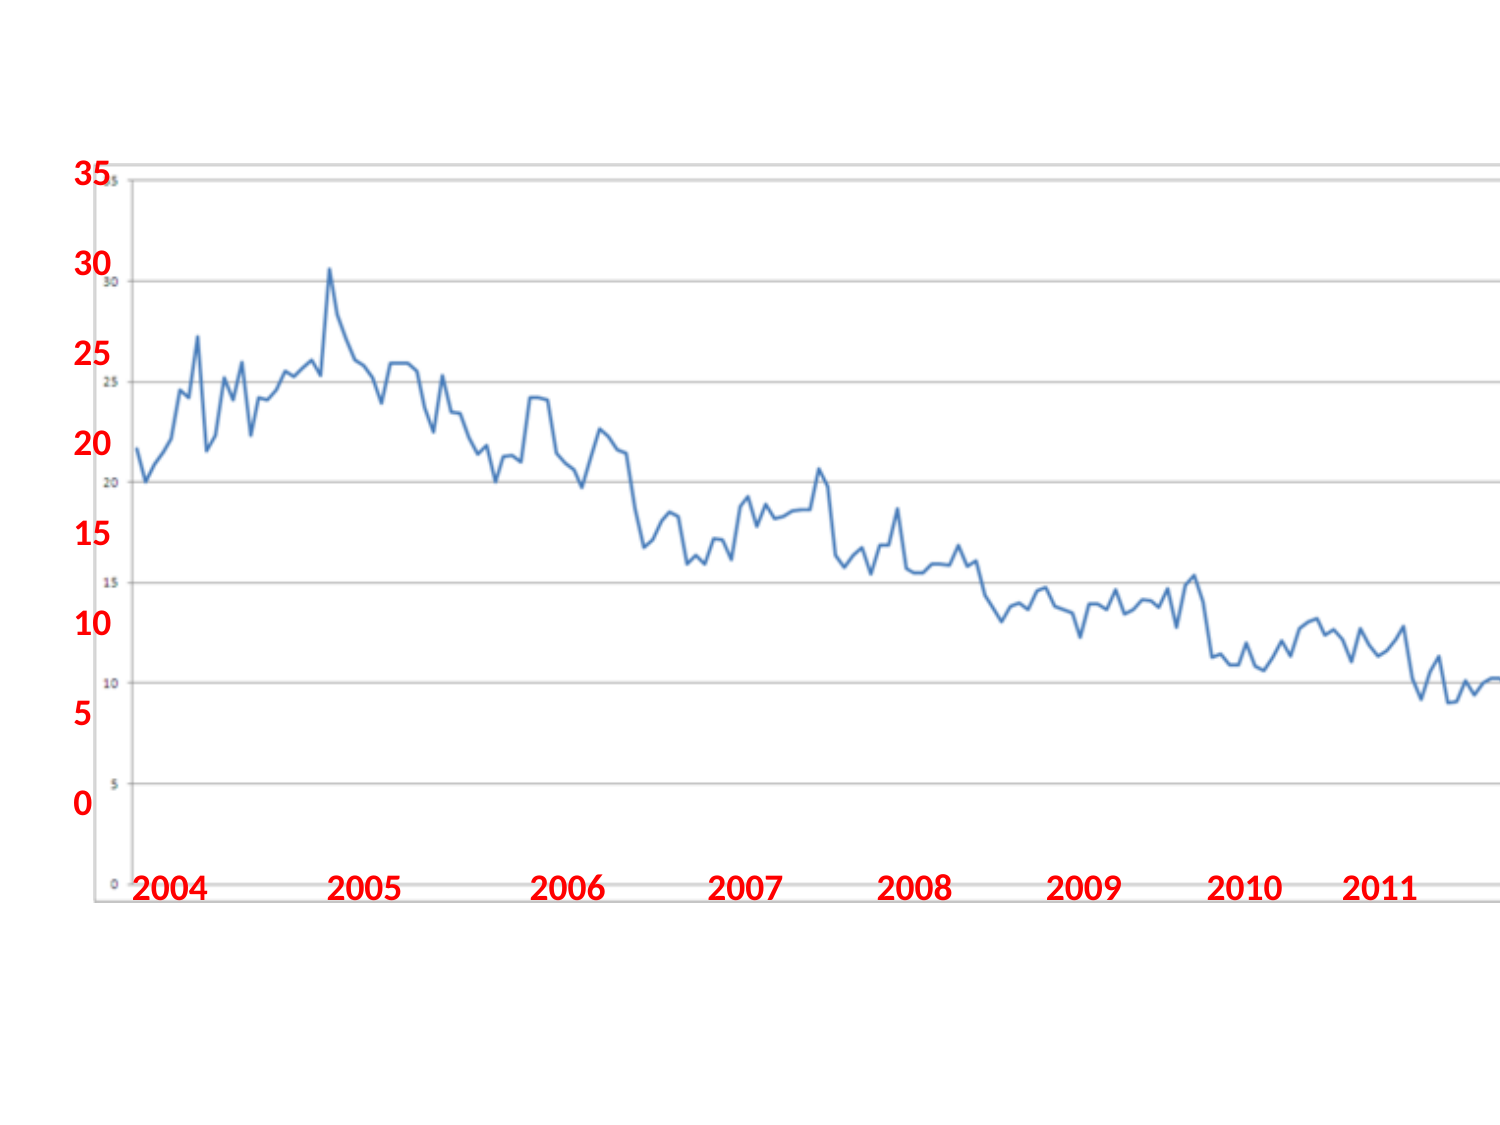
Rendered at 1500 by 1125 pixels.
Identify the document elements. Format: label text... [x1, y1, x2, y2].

picture [93, 163, 1500, 903]
text_box 35 30 25 20 15 10 5 0 [58, 140, 164, 831]
